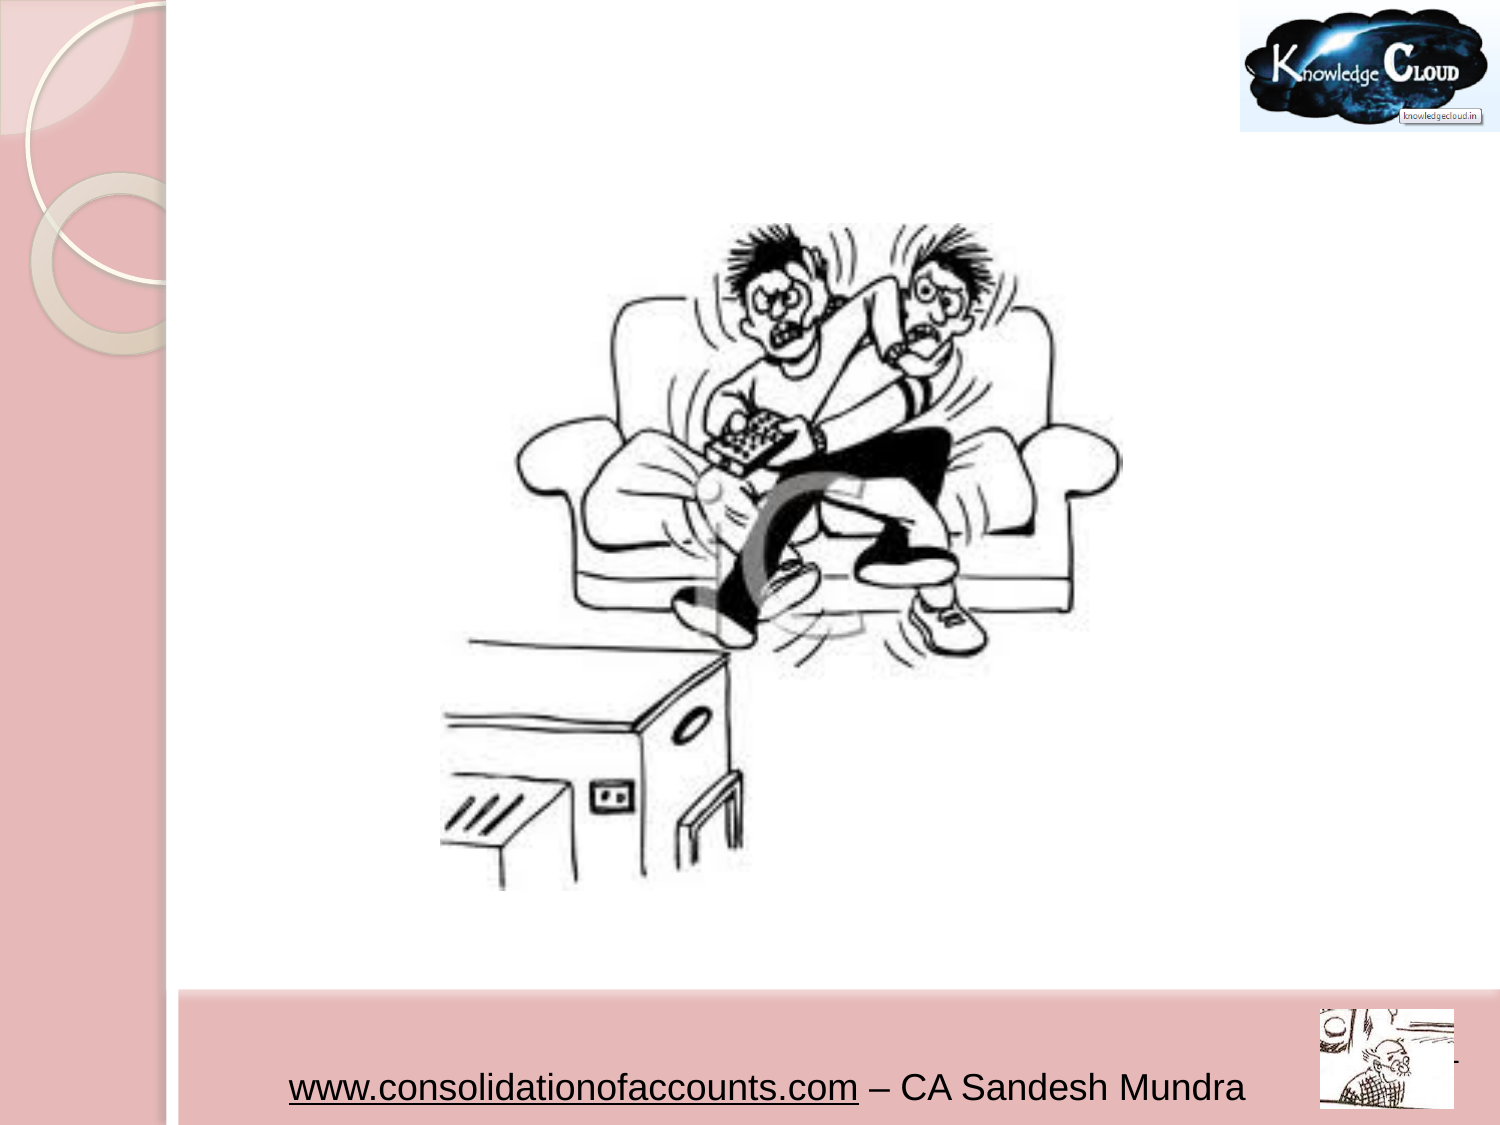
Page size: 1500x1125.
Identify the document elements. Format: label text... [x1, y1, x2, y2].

picture [440, 223, 1123, 891]
picture [1239, 0, 1500, 132]
slide_number 21 [1413, 1034, 1488, 1113]
picture [1320, 1009, 1454, 1109]
